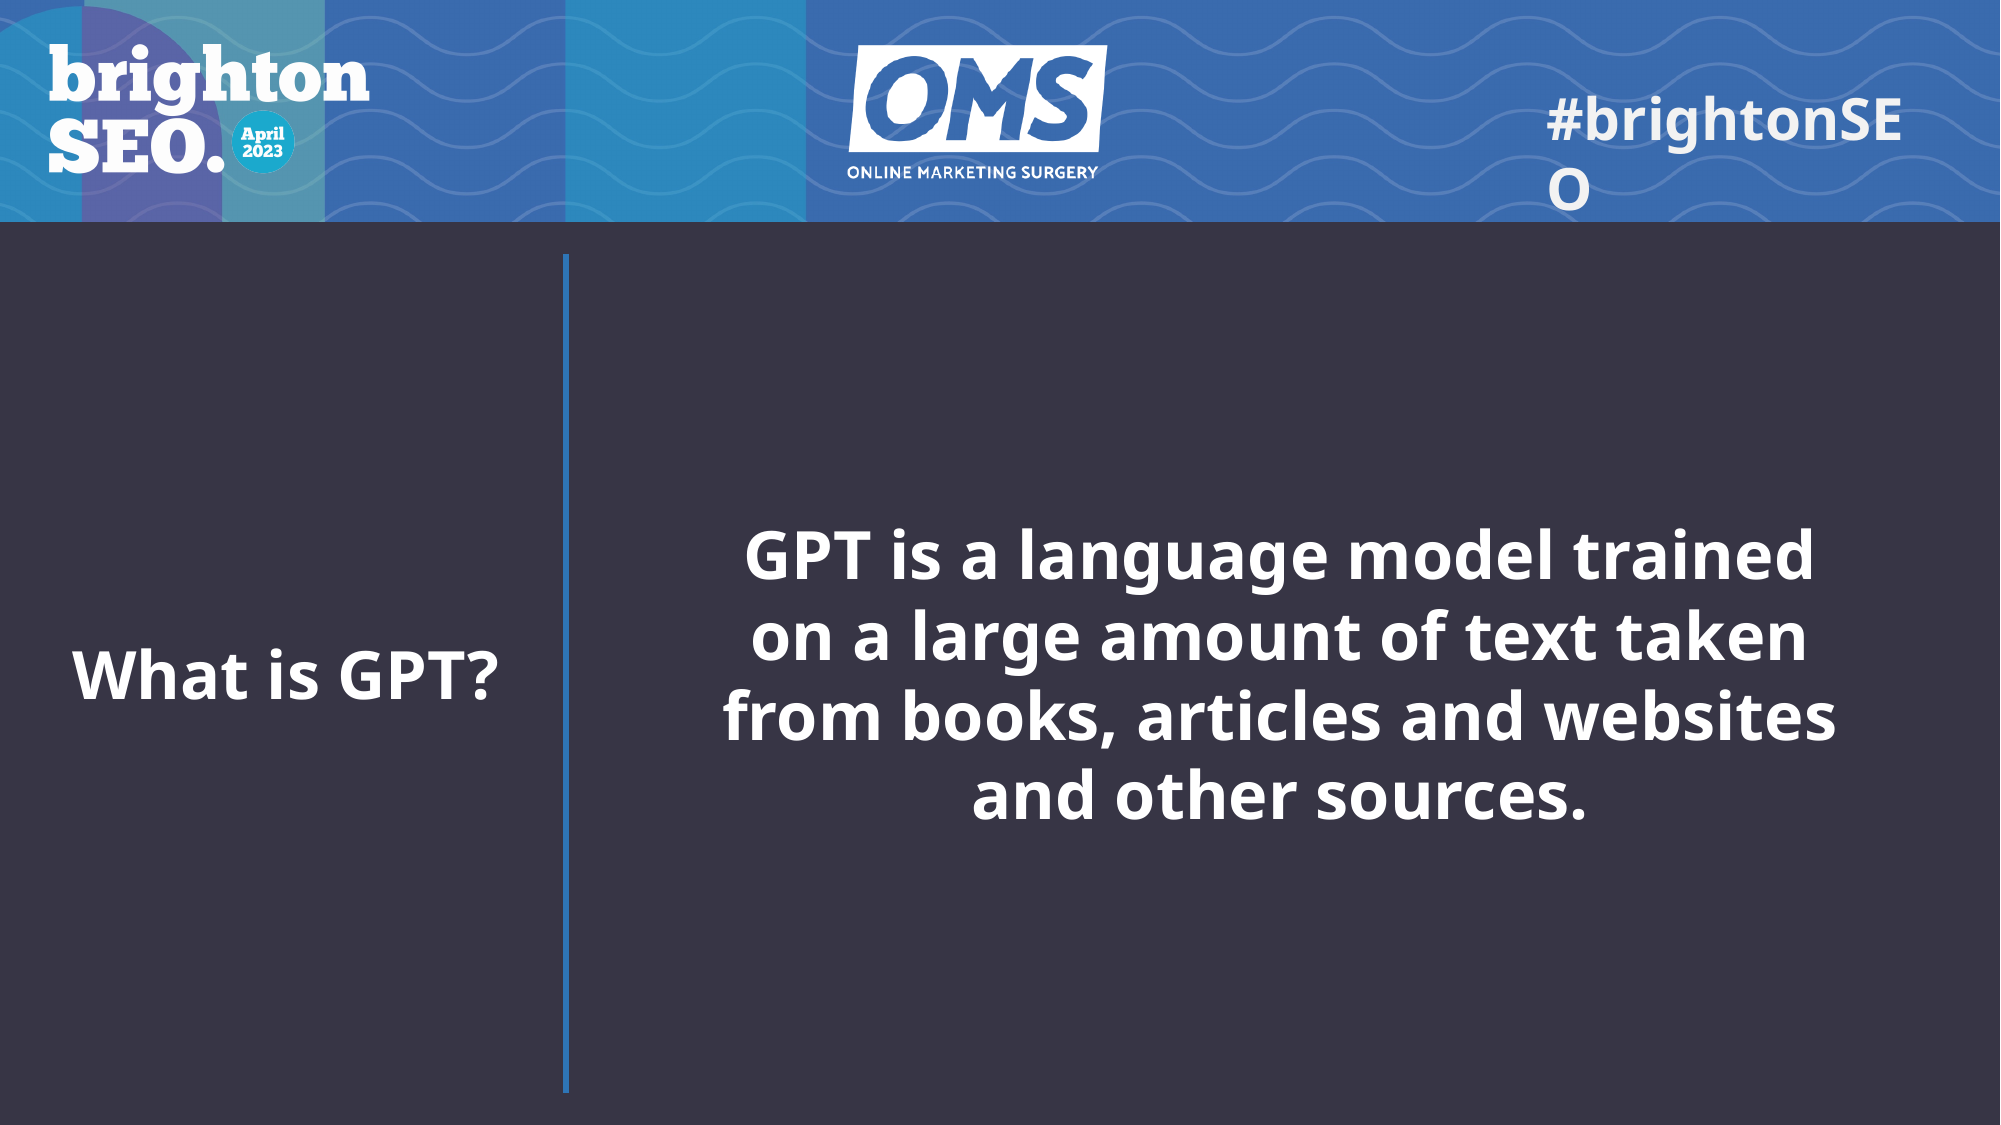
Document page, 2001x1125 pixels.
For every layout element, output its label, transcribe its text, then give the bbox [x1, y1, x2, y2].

text_box #brightonSEO [1531, 222, 1952, 230]
text_box GPT is a language model trained on a large amount of text taken from books, articles and websites and other sources. [593, 253, 1968, 1093]
text_box What is GPT? [32, 253, 540, 1093]
picture [0, 0, 2000, 222]
